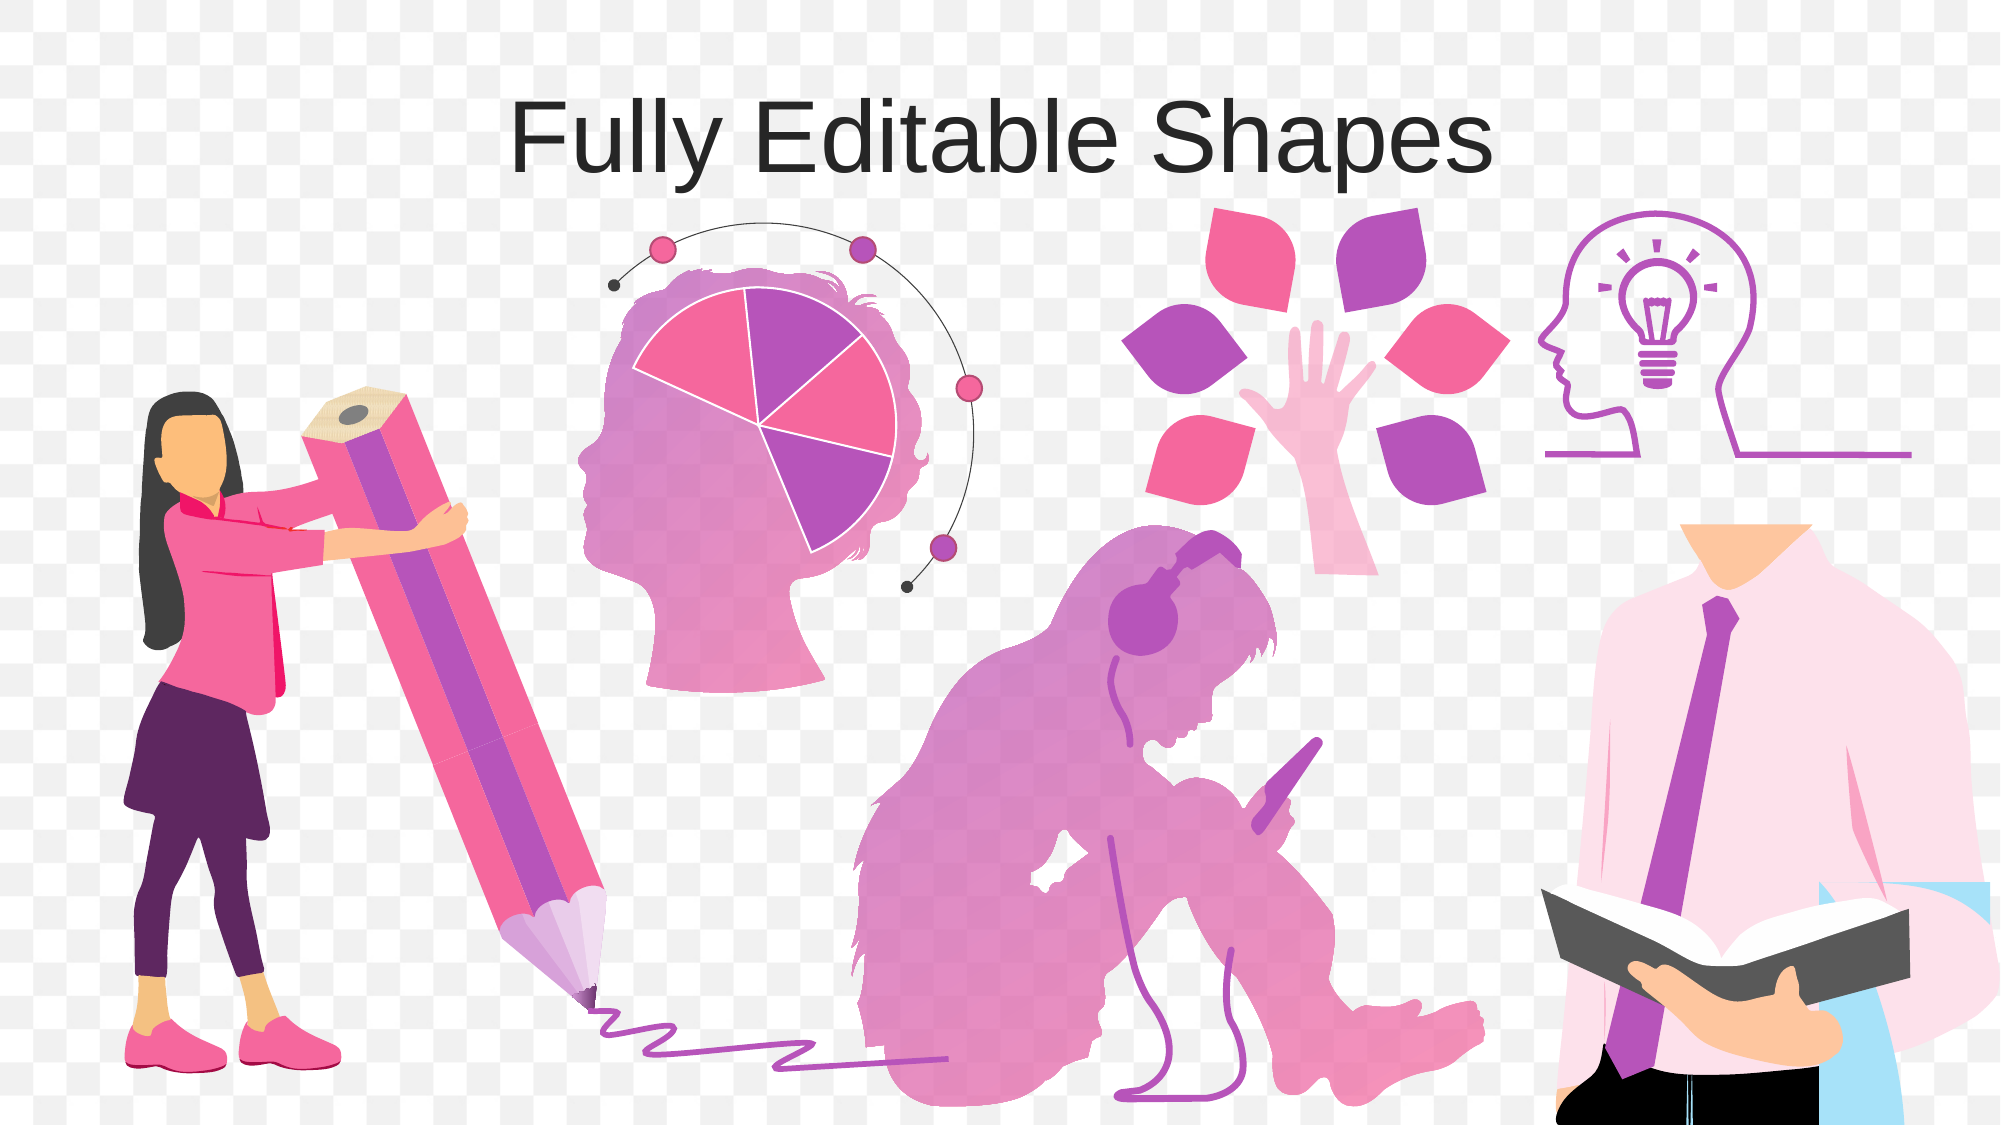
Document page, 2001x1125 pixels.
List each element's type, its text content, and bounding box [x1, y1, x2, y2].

picture [0, 0, 2001, 1125]
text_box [1540, 213, 1912, 455]
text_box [553, 223, 983, 524]
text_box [1139, 215, 1493, 576]
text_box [849, 524, 1486, 1108]
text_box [123, 370, 949, 1073]
list Fully Editable Shapes [53, 82, 1952, 202]
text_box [1540, 485, 2000, 1125]
